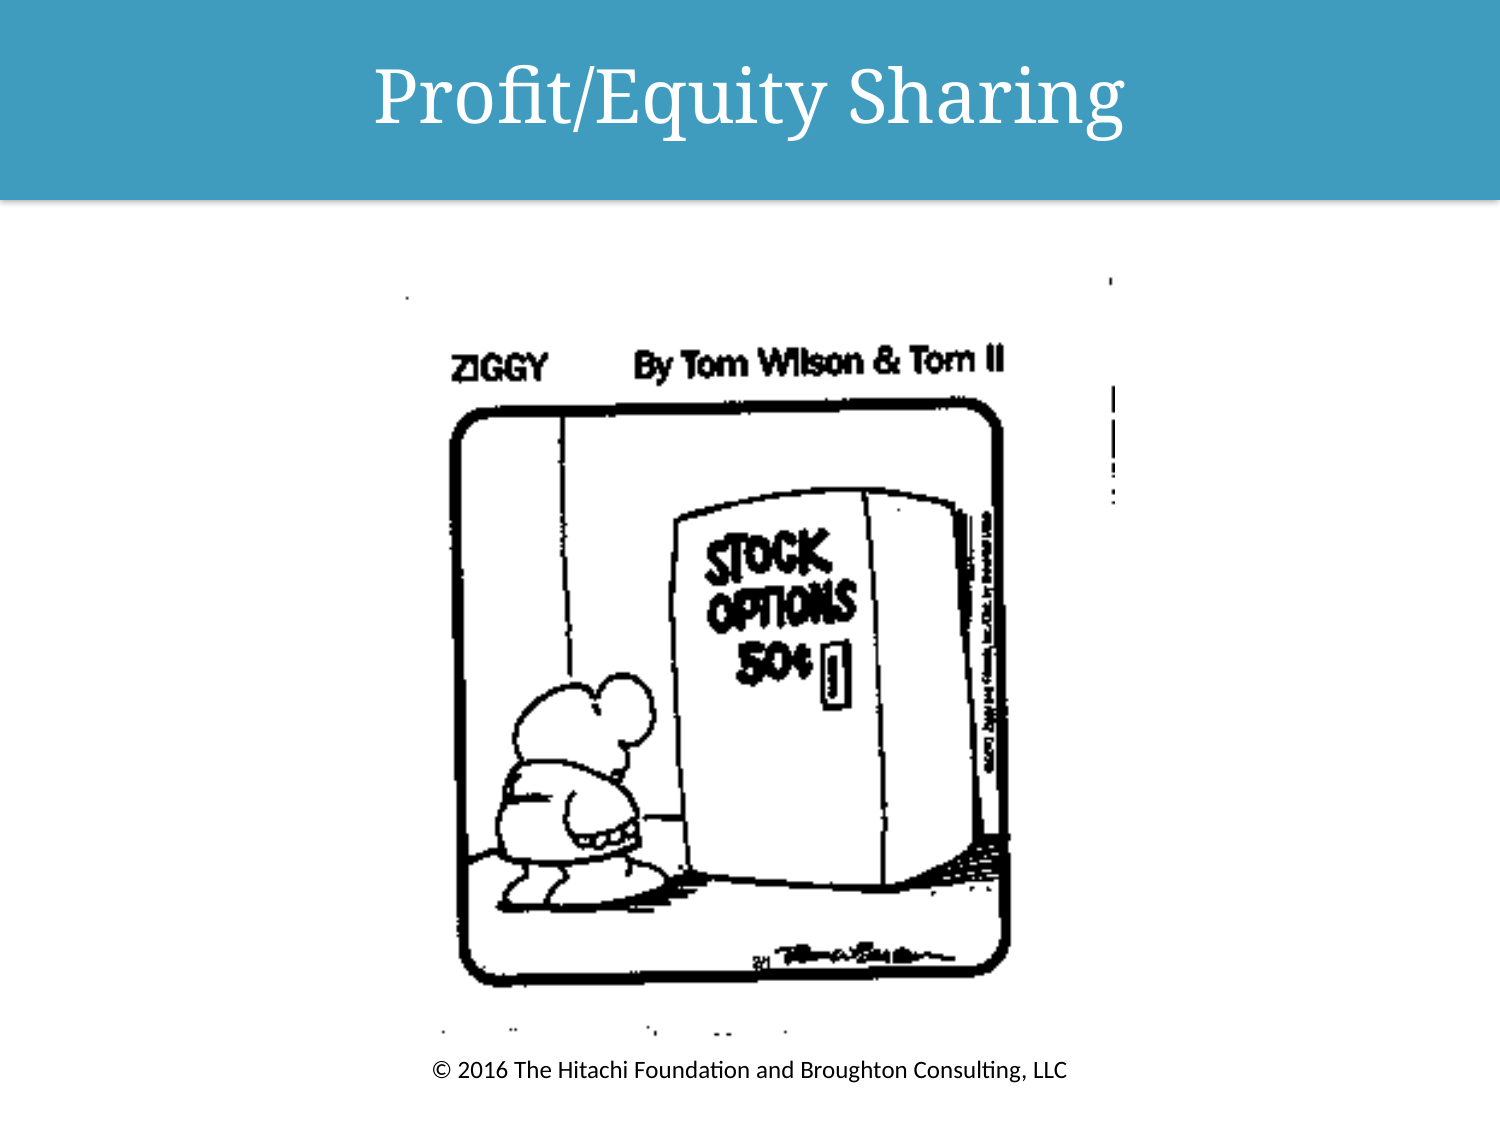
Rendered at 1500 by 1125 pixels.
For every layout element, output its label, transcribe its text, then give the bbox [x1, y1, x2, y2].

picture [385, 264, 1115, 1058]
title Profit/Equity Sharing [112, 24, 1388, 163]
